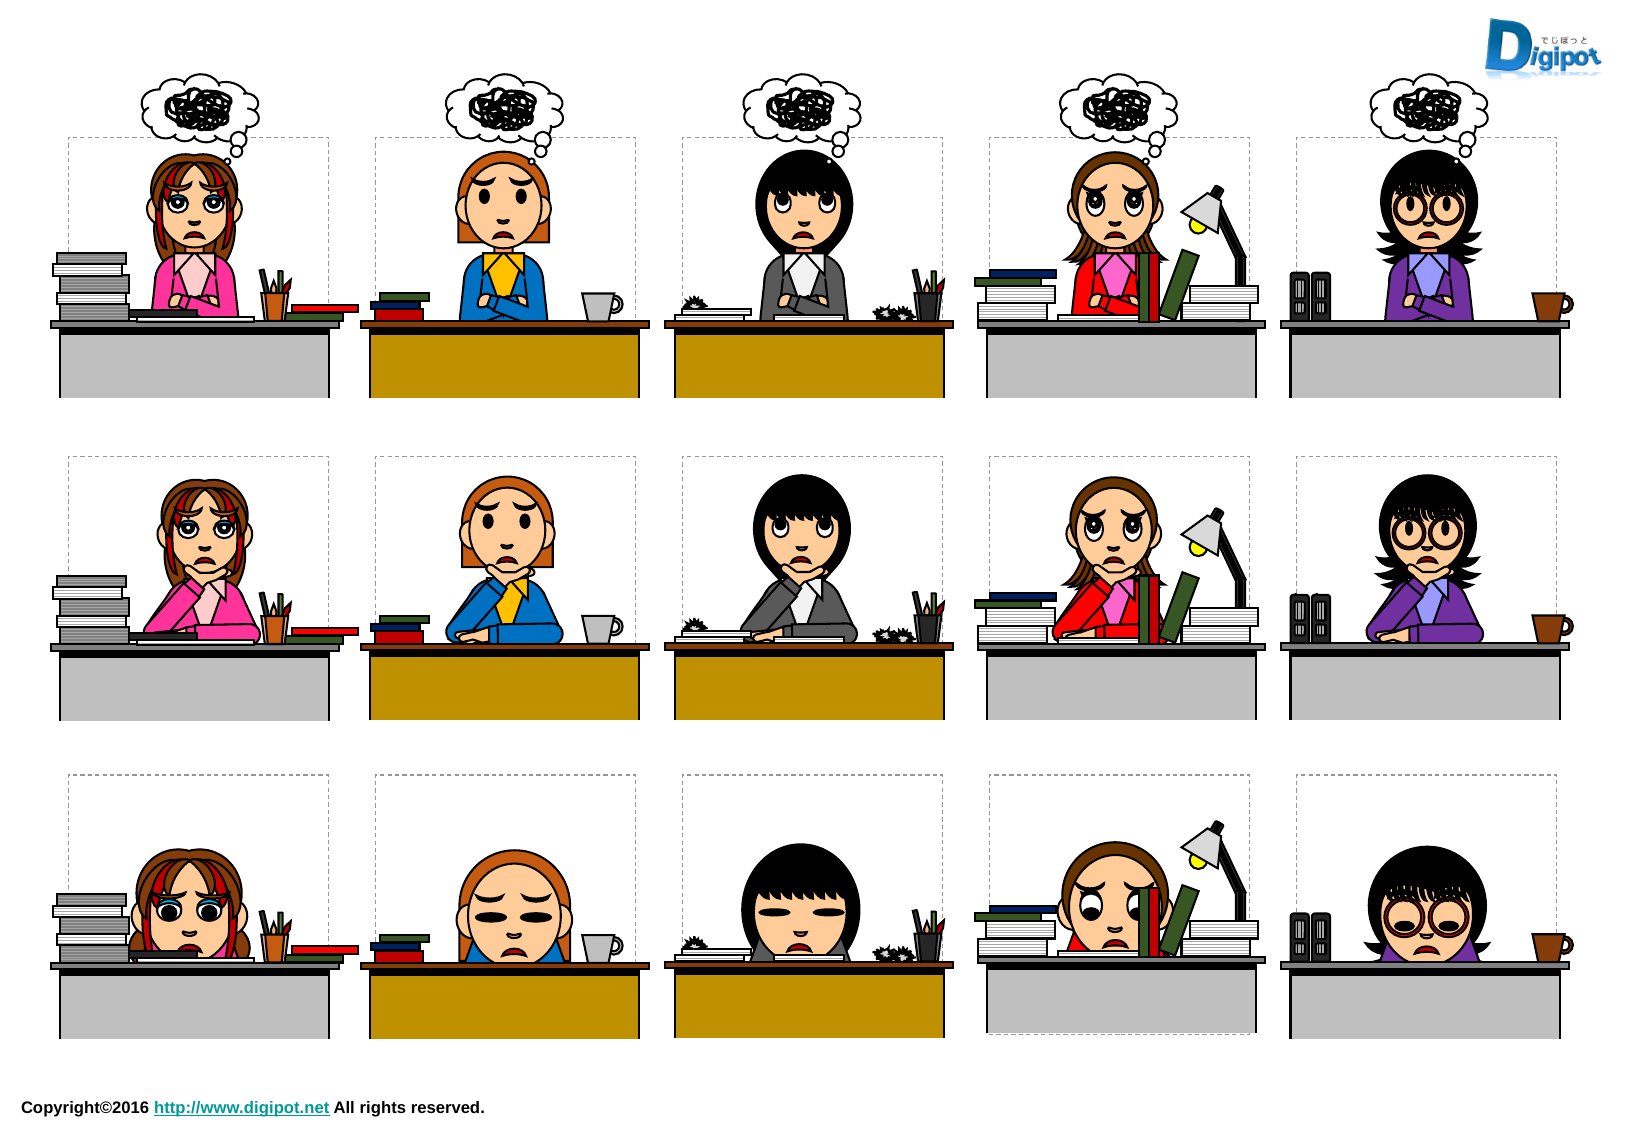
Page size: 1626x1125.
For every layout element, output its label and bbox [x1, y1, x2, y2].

text_box [974, 819, 1266, 1034]
text_box [360, 849, 649, 1040]
text_box [1280, 474, 1574, 721]
text_box [1280, 846, 1574, 1039]
text_box [974, 477, 1266, 721]
text_box [50, 479, 356, 721]
picture [1485, 18, 1602, 82]
text_box [50, 849, 359, 1040]
text_box [665, 474, 954, 721]
text_box [665, 73, 954, 398]
text_box [50, 73, 359, 398]
text_box [1280, 73, 1574, 398]
text_box [974, 73, 1266, 398]
text_box [360, 73, 649, 398]
text_box [360, 476, 649, 721]
text_box [665, 844, 954, 1039]
